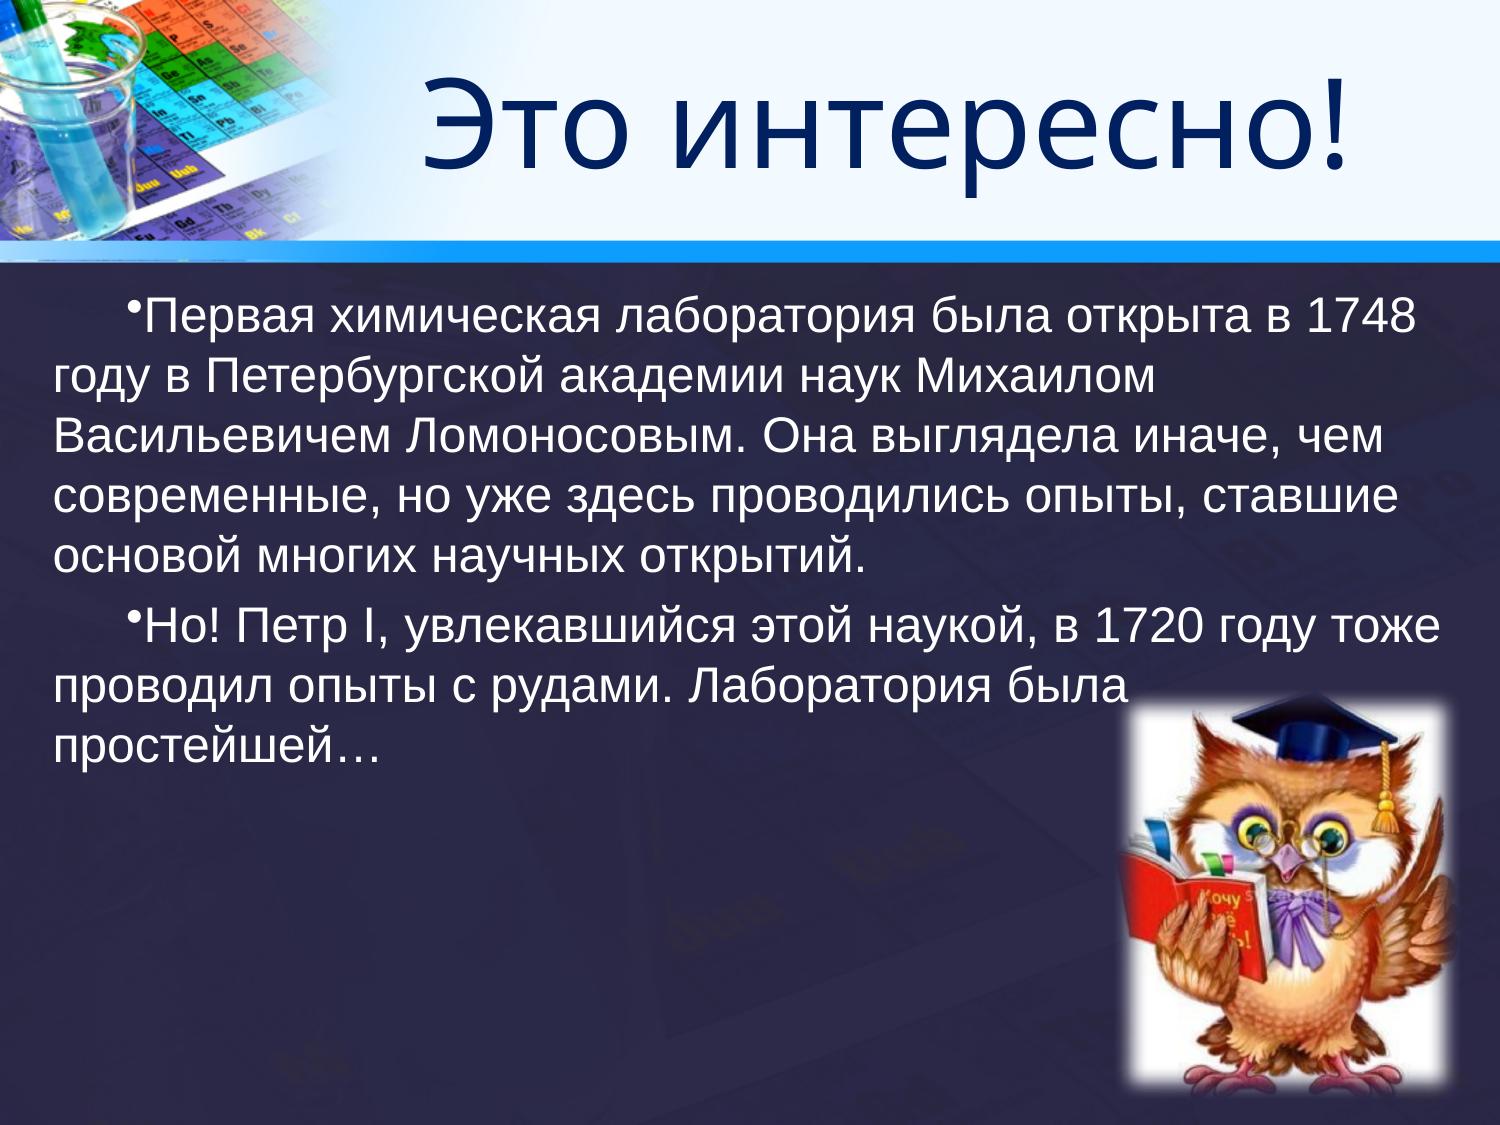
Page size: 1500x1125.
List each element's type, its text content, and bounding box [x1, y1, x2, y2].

picture [0, 0, 1500, 1125]
title Это интересно! [317, 24, 1456, 213]
list Первая химическая лаборатория была открыта в 1748 году в Петербургской академии наук Михаилом Васильевичем Ломоносовым. Она выглядела иначе, чем современные, но уже здесь проводились опыты, ставшие основой многих научных открытий. Но! Петр I, увлекавшийся этой наукой, в 1720 году тоже проводил опыты с рудами. Лаборатория была простейшей… [37, 274, 1463, 1013]
